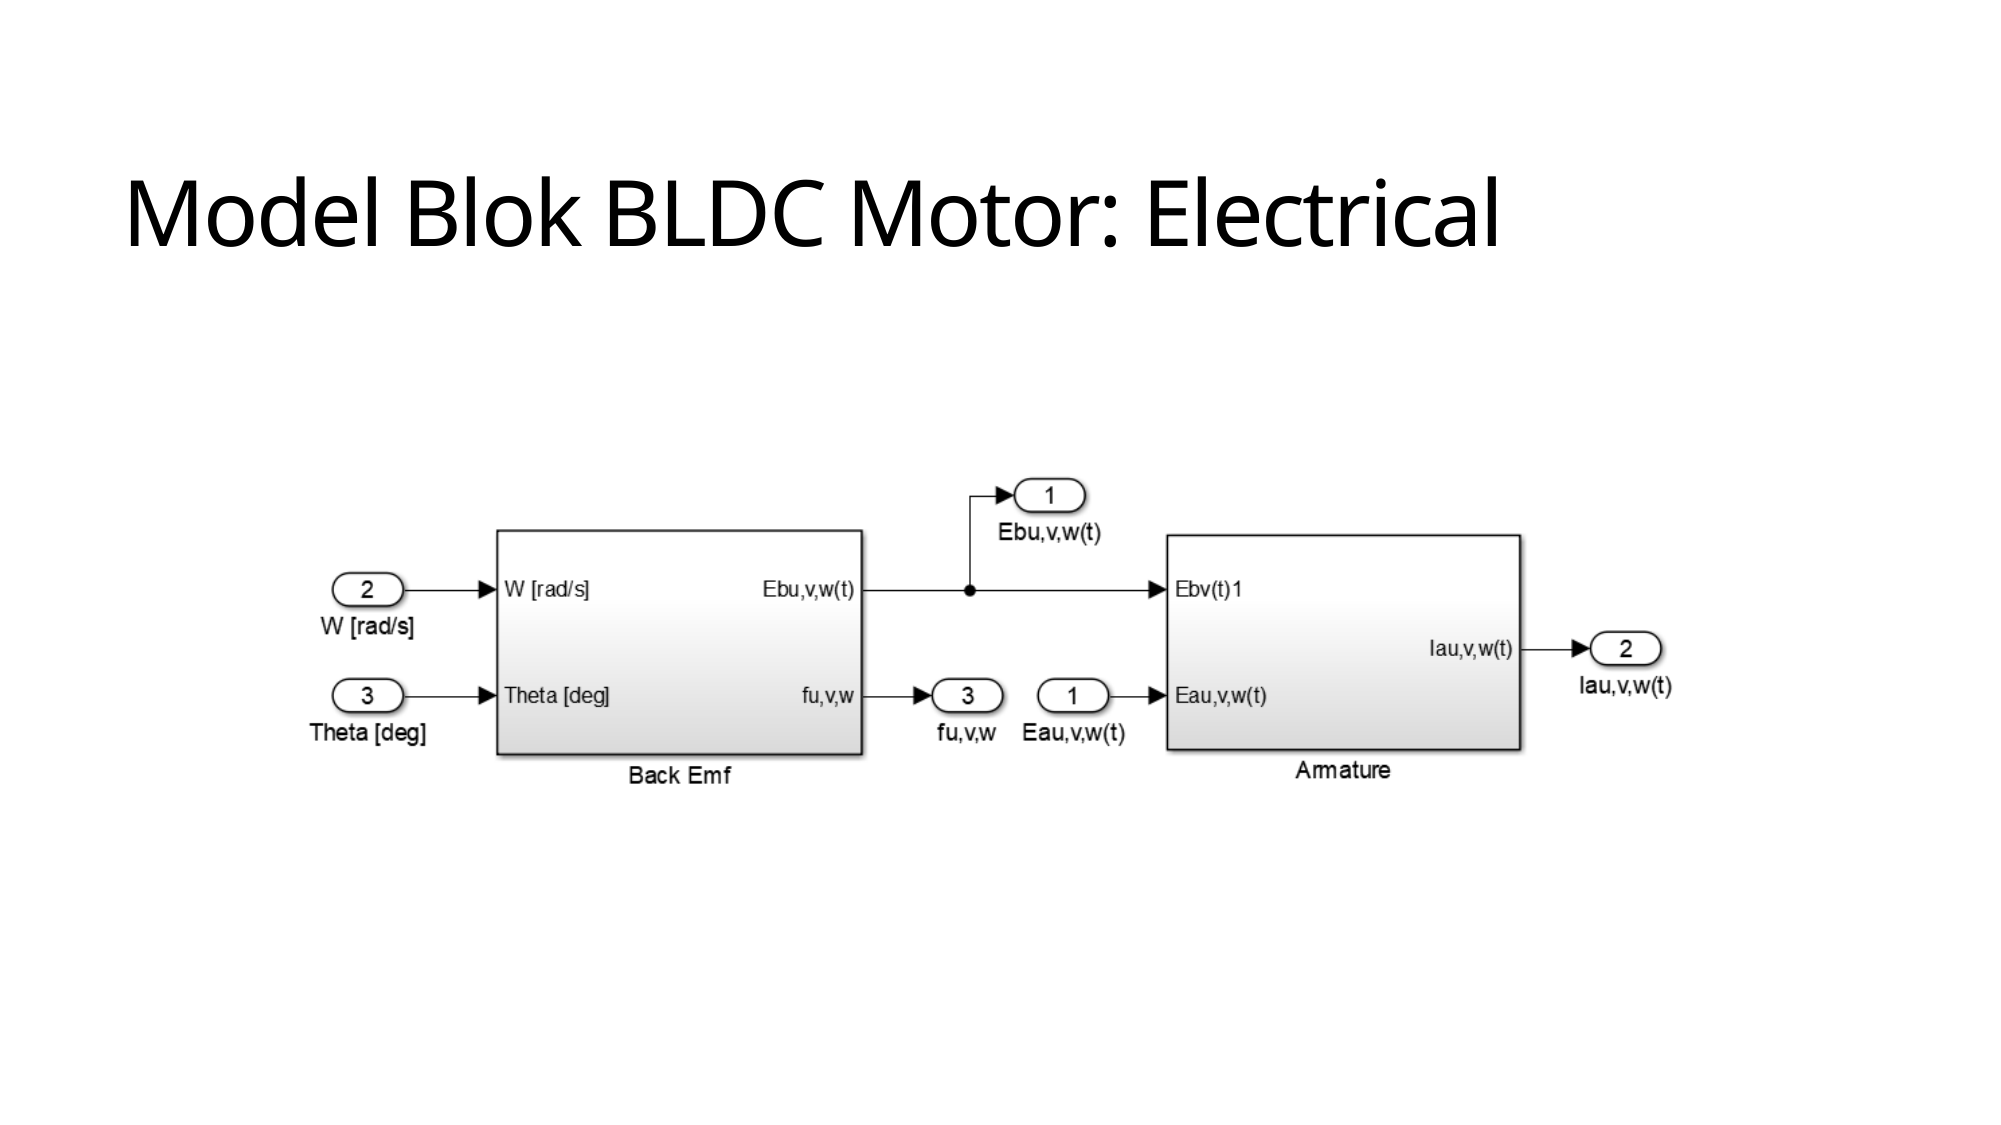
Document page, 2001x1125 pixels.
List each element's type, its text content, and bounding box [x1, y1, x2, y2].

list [286, 329, 1700, 949]
title Model Blok BLDC Motor: Electrical [107, 81, 1875, 354]
